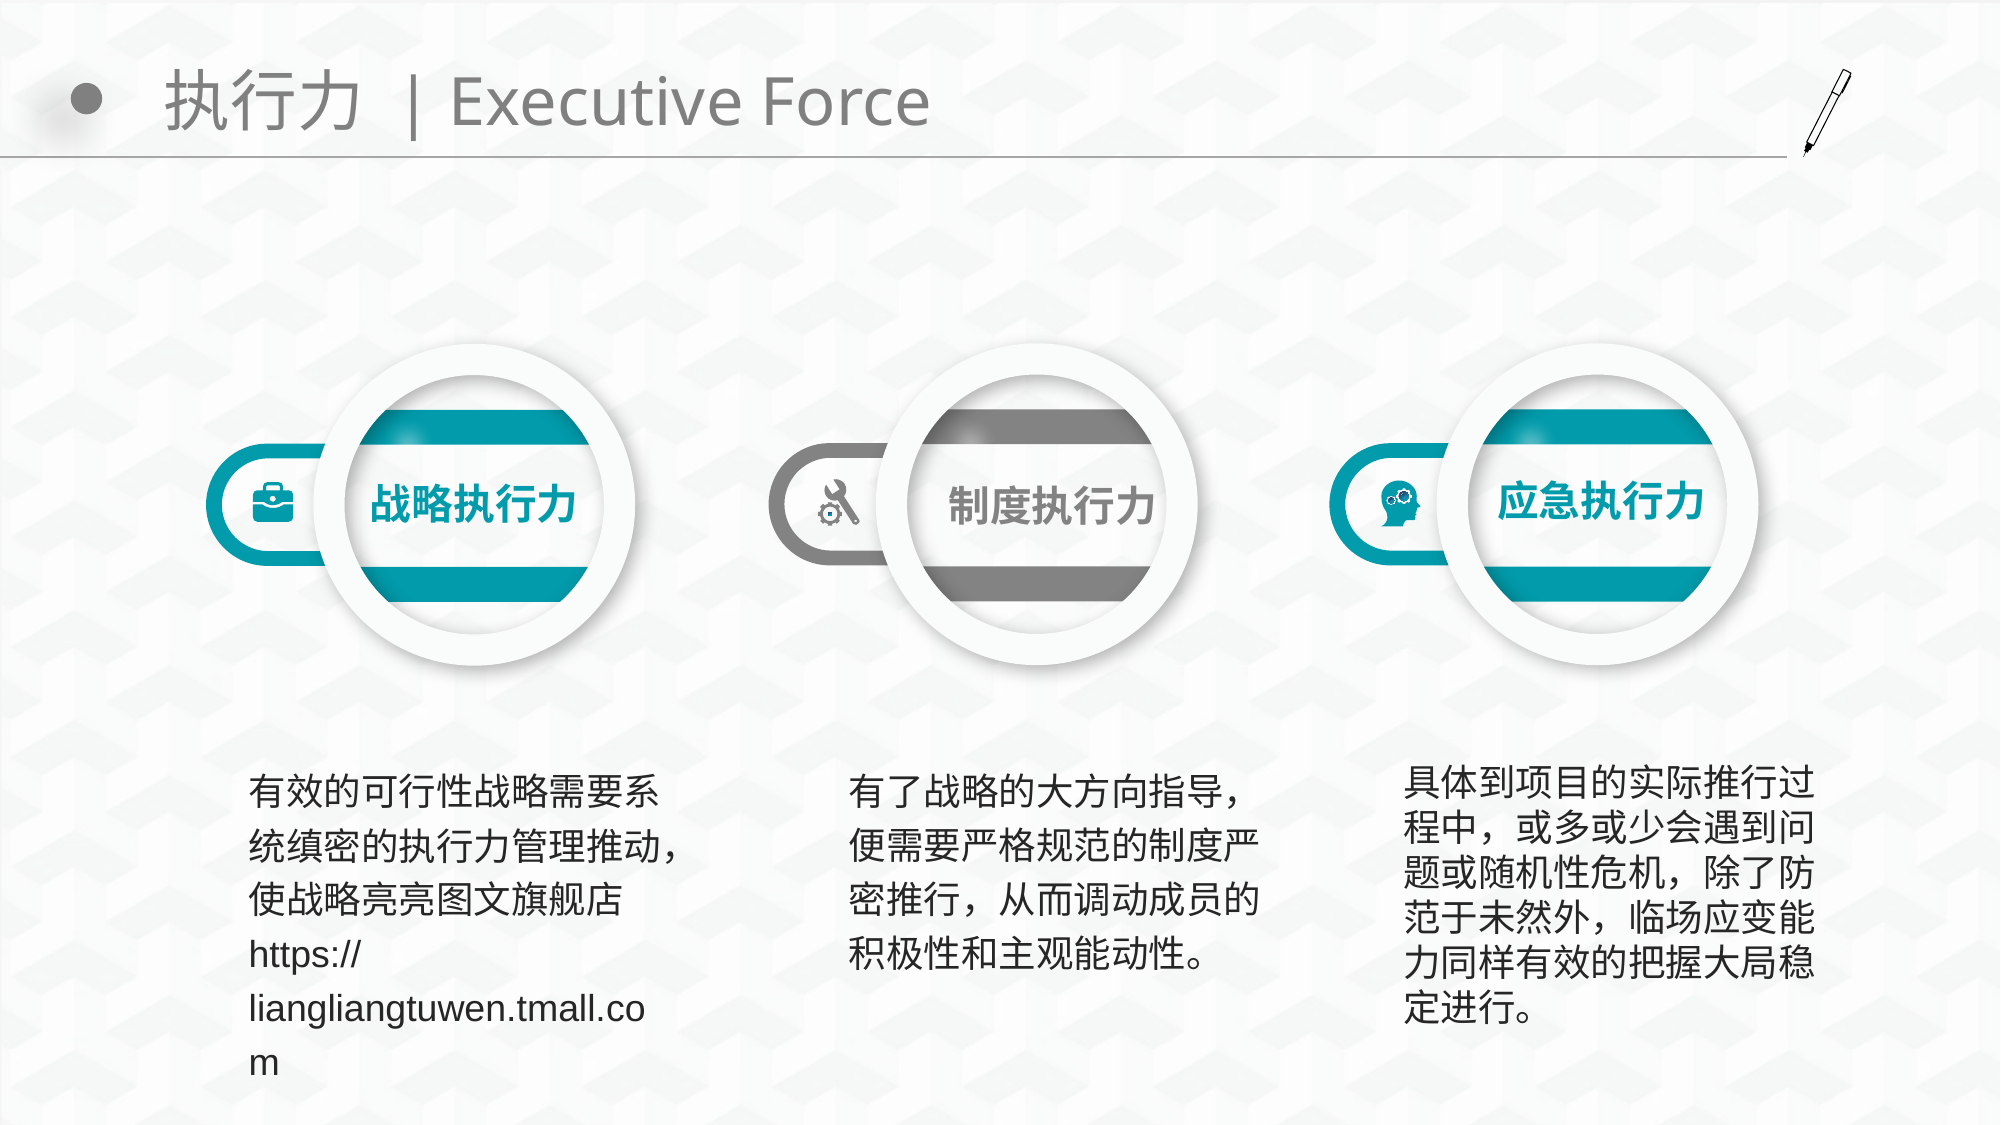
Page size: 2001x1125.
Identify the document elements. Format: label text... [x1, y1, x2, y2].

text_box 有效的可行性战略需要系统缜密的执行力管理推动，使战略亮亮图文旗舰店https://liangliangtuwen.tmall.com [233, 752, 680, 1125]
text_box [205, 359, 620, 651]
text_box 有了战略的大方向指导，便需要严格规范的制度严密推行，从而调动成员的积极性和主观能动性。 [834, 691, 1290, 983]
title 执行力 | Executive Force [152, 27, 1789, 169]
picture [1, 3, 2001, 1125]
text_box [768, 358, 1183, 650]
text_box 具体到项目的实际推行过程中，或多或少会遇到问题或随机性危机，除了防范于未然外，临场应变能力同样有效的把握大局稳定进行。 [1388, 752, 1837, 1037]
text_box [1329, 358, 1744, 650]
